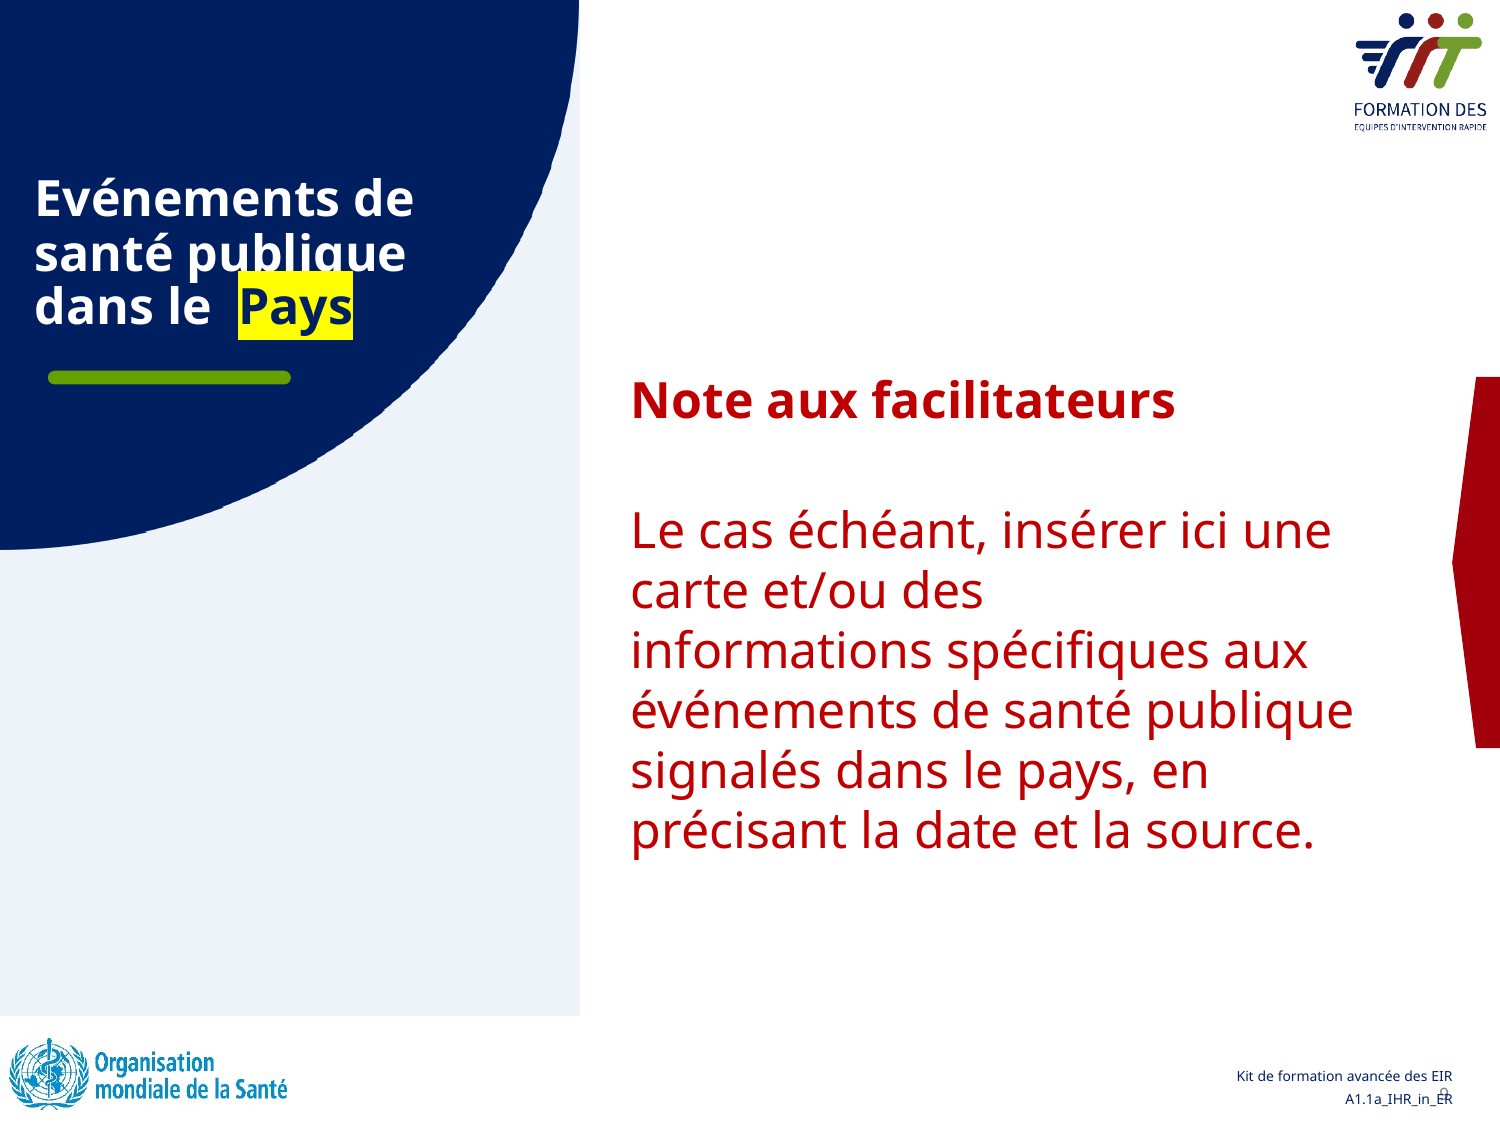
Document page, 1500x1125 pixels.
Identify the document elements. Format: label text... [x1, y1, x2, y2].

text_box Note aux facilitateurs Le cas échéant, insérer ici une carte et/ou des informations spécifiques aux événements de santé publique signalés dans le pays, en précisant la date et la source. [625, 369, 1417, 861]
text_box Evénements de santé publique dans le Pays [29, 167, 422, 342]
picture [9, 1038, 287, 1110]
picture [0, 0, 580, 1018]
picture [1354, 12, 1487, 132]
text_box [47, 370, 291, 385]
picture [50, 1051, 56, 1060]
